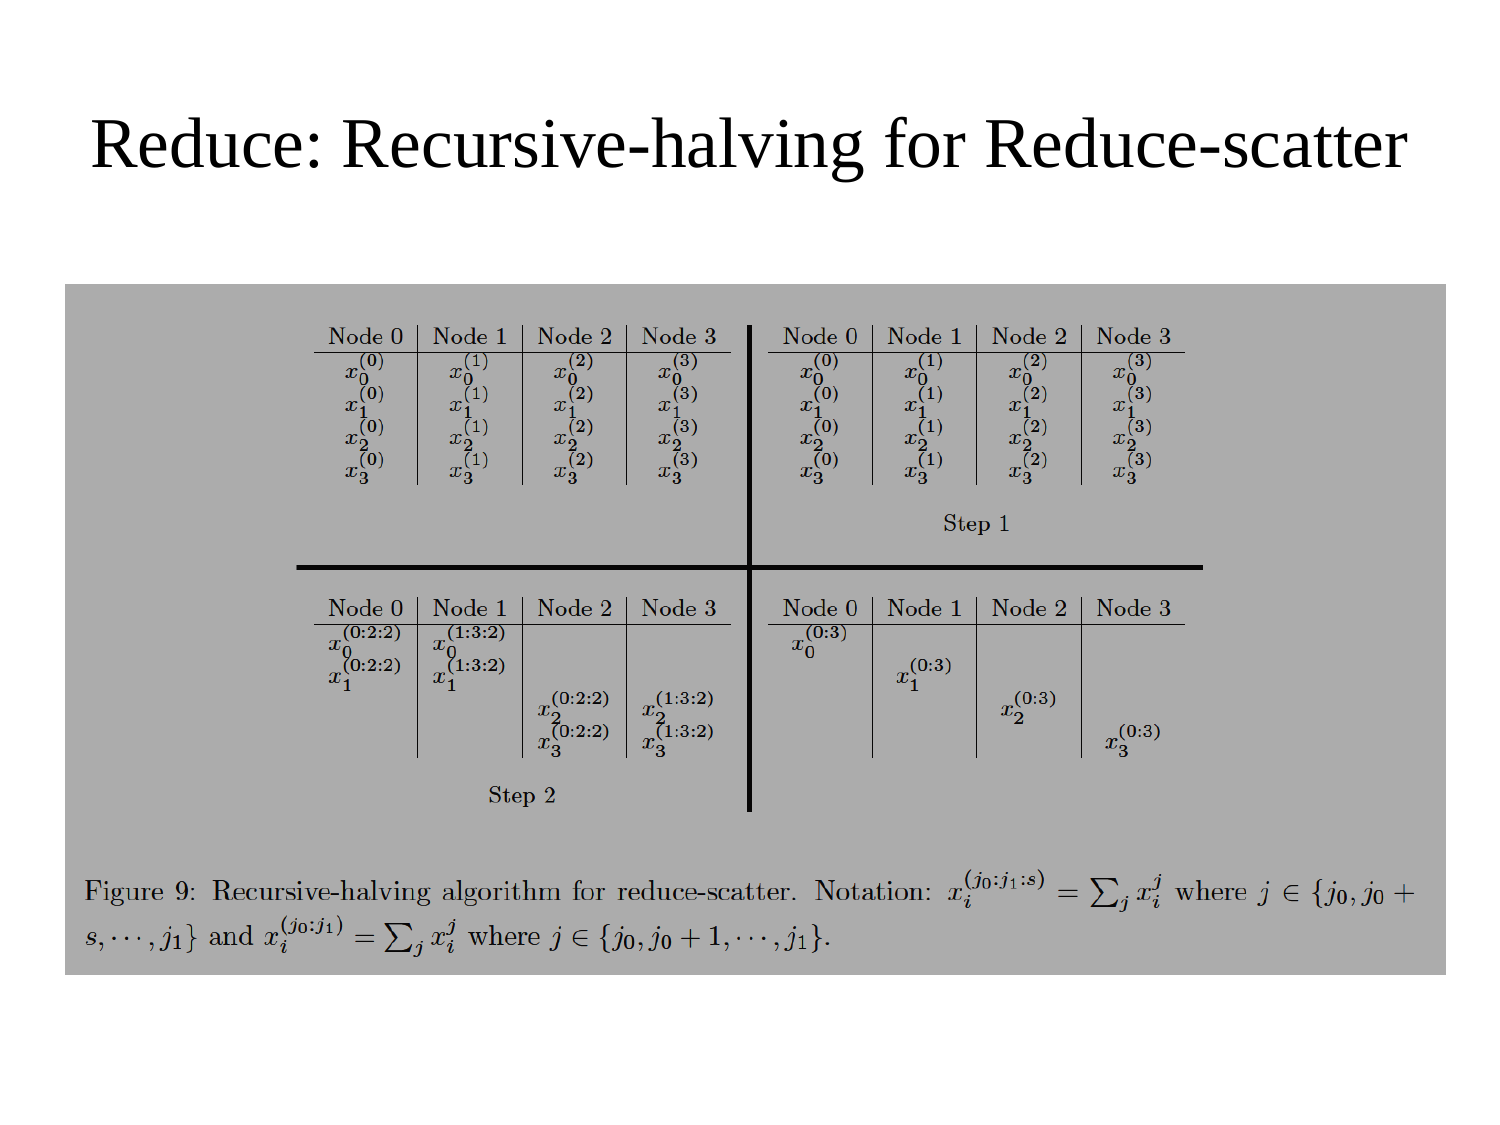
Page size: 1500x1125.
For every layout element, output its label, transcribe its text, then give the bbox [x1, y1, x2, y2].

picture [64, 284, 1446, 975]
title Reduce: Recursive-halving for Reduce-scatter [75, 45, 1425, 233]
